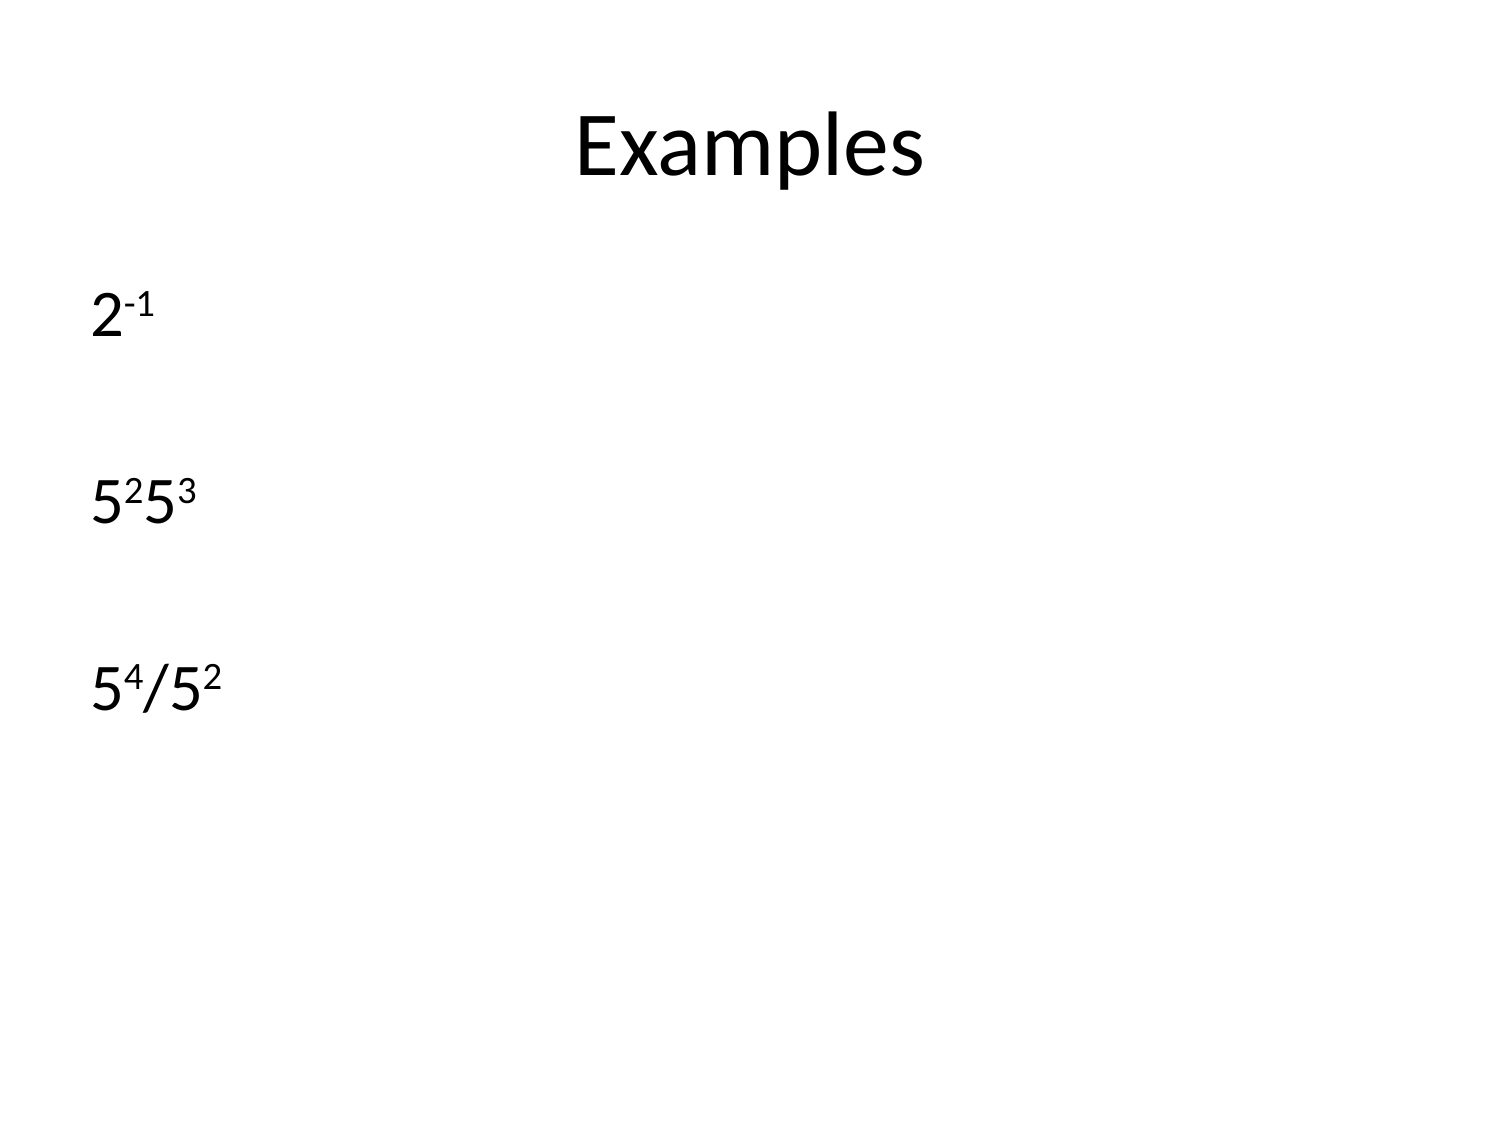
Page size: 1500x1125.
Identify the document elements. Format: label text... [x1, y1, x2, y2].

title Examples [75, 45, 1425, 233]
list 2-1 5253 54/52 [75, 262, 1425, 1005]
